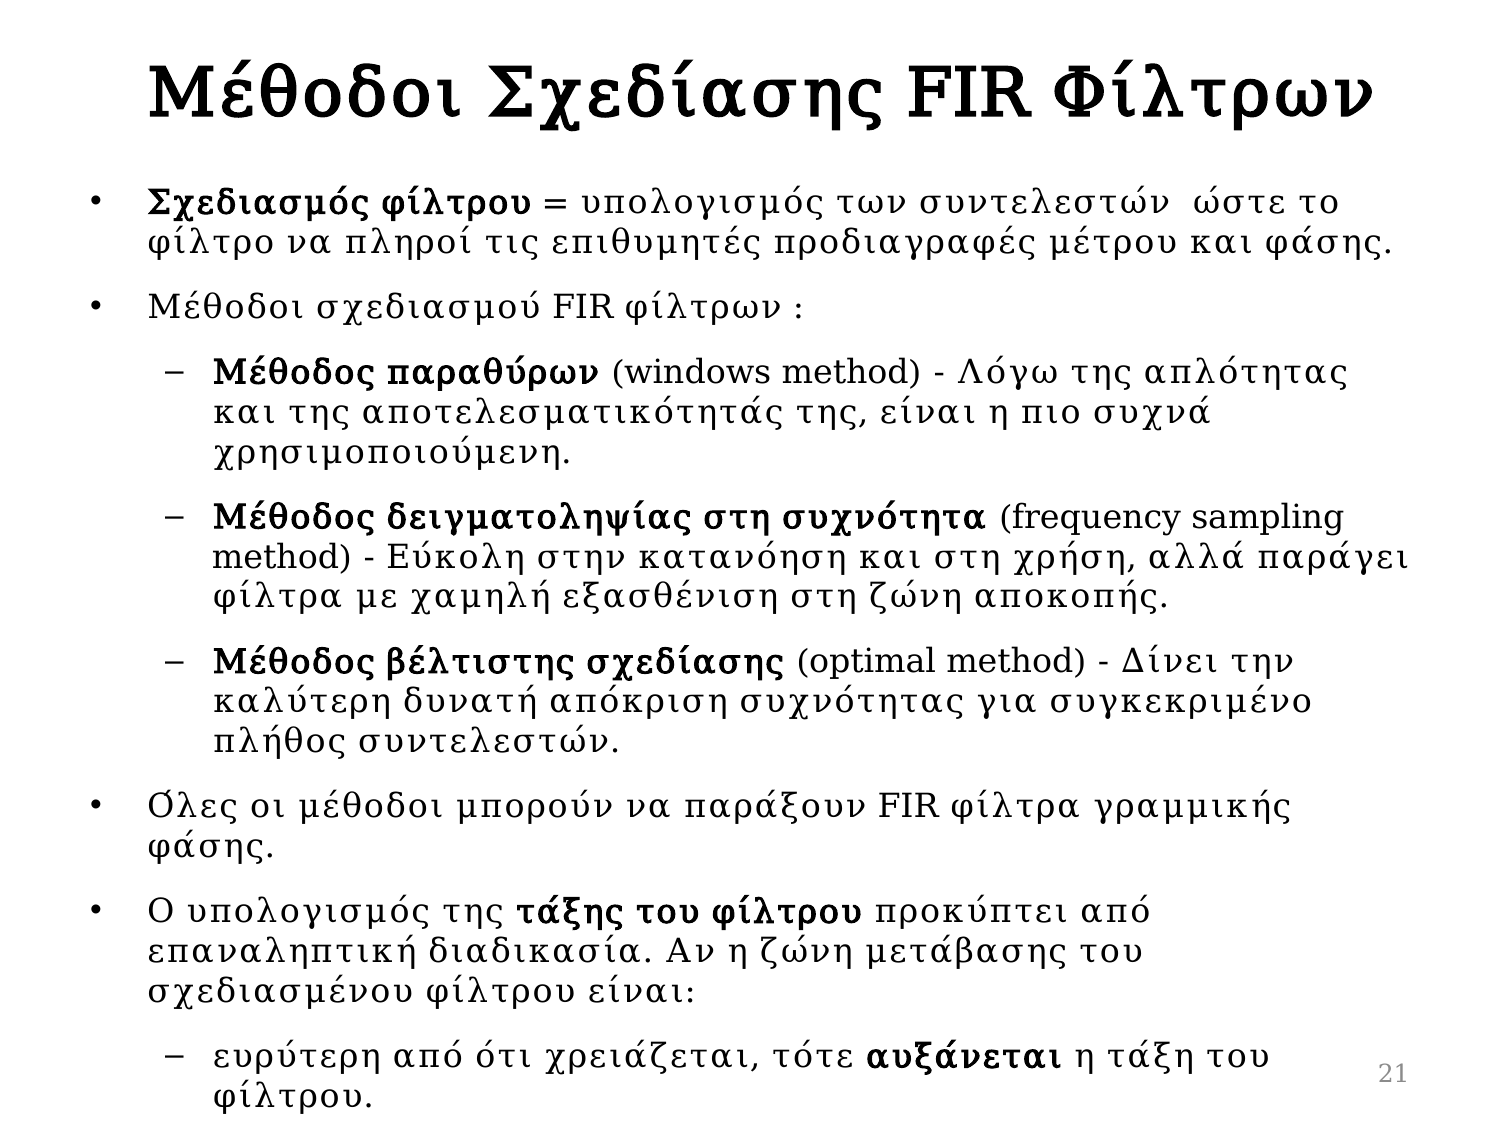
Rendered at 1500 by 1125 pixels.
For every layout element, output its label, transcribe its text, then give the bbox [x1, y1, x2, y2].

slide_number 21 [1222, 1042, 1425, 1103]
title Μέθοδοι Σχεδίασης FIR Φίλτρων [75, 19, 1447, 159]
